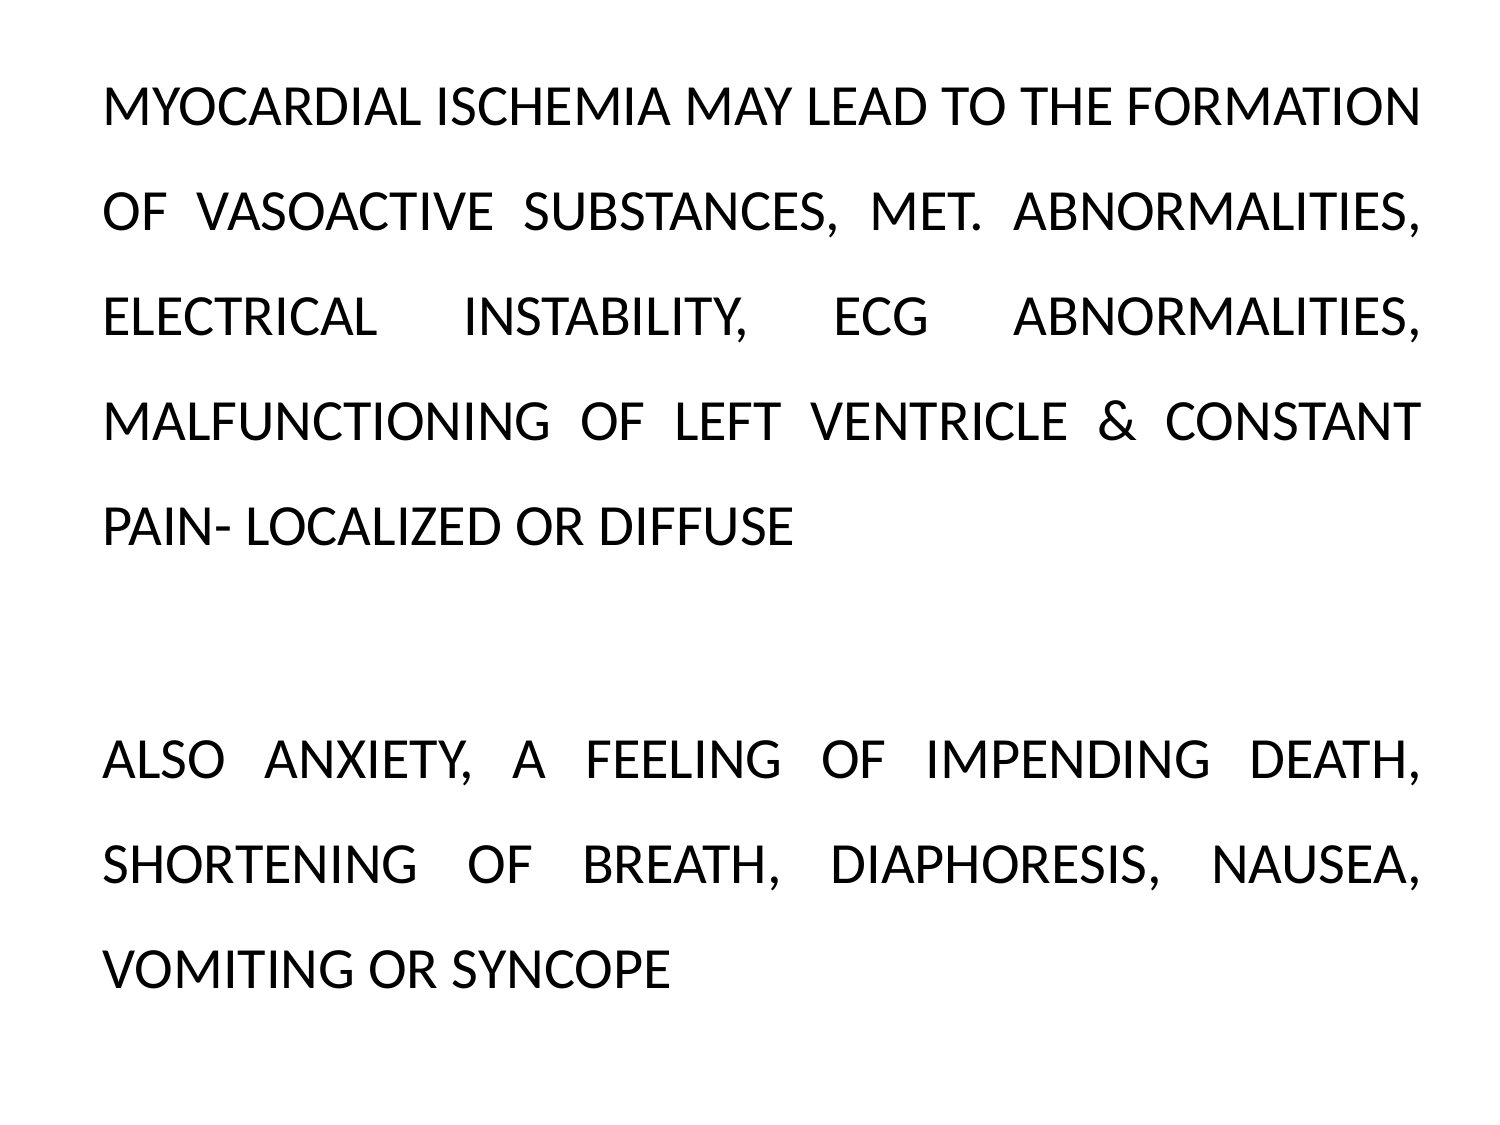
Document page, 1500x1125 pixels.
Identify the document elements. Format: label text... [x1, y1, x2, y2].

list MYOCARDIAL ISCHEMIA MAY LEAD TO THE FORMATION OF VASOACTIVE SUBSTANCES, MET. ABNORMALITIES, ELECTRICAL INSTABILITY, ECG ABNORMALITIES, MALFUNCTIONING OF LEFT VENTRICLE & CONSTANT PAIN- LOCALIZED OR DIFFUSE ALSO ANXIETY, A FEELING OF IMPENDING DEATH, SHORTENING OF BREATH, DIAPHORESIS, NAUSEA, VOMITING OR SYNCOPE [87, 24, 1438, 1088]
